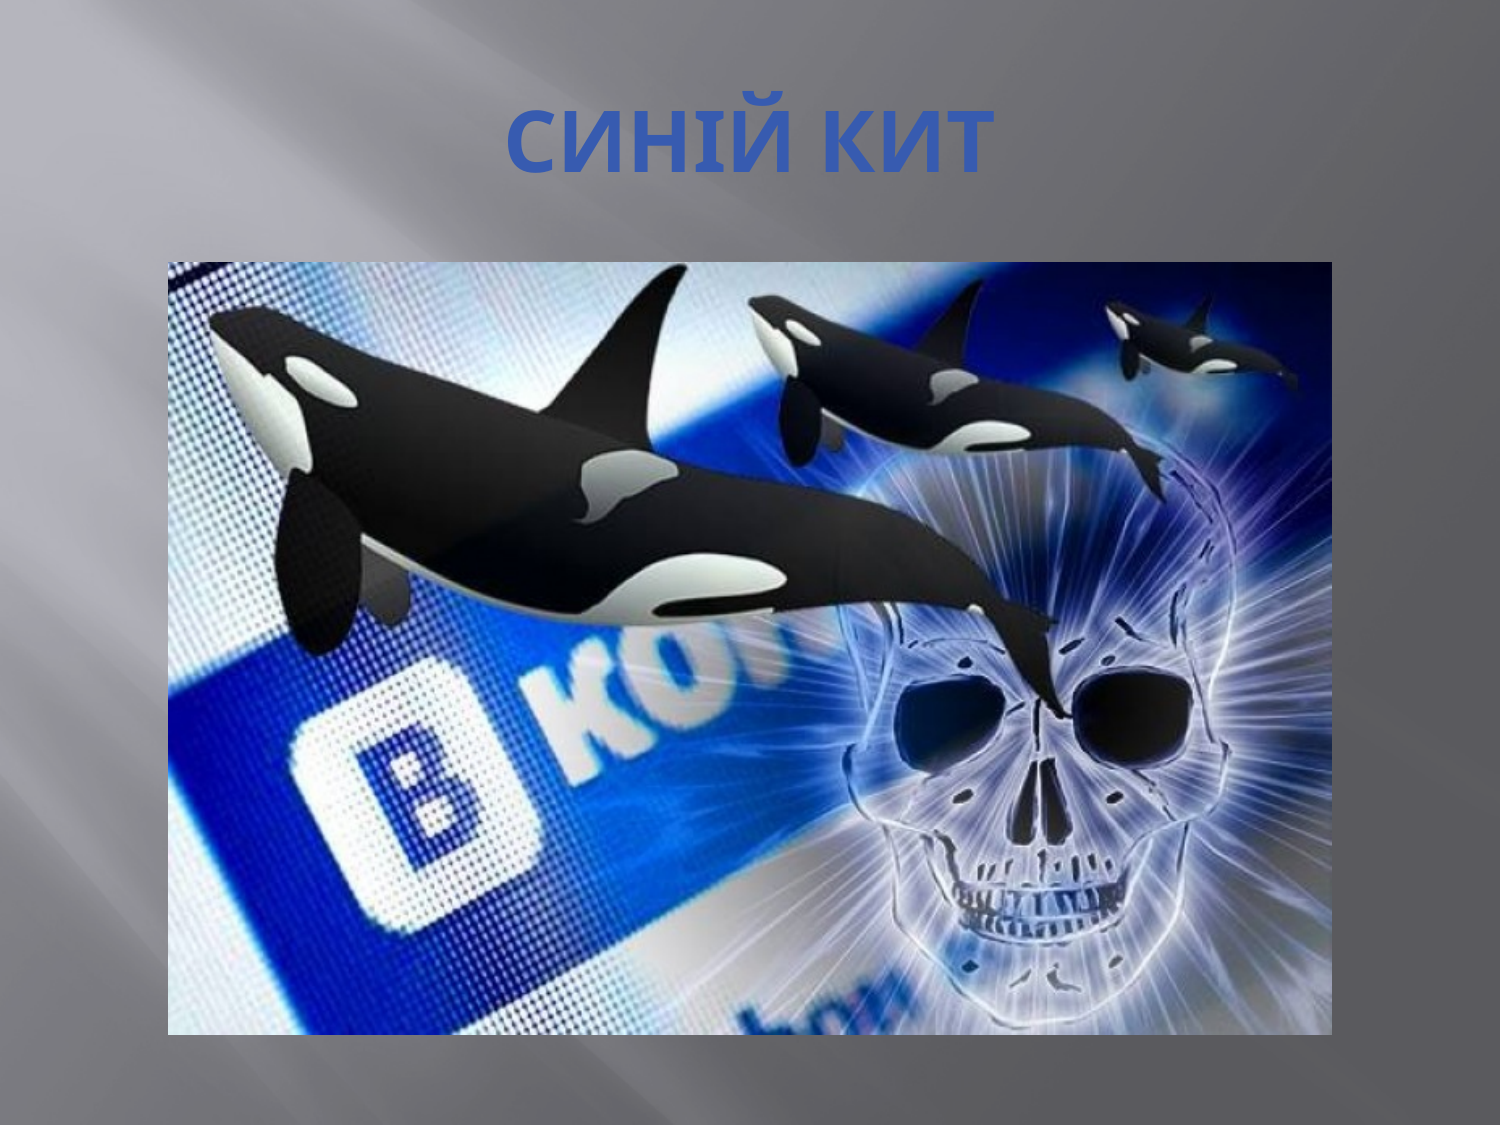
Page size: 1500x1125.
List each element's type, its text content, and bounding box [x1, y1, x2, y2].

title СИНІЙ КИТ [75, 45, 1425, 233]
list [168, 262, 1332, 1036]
